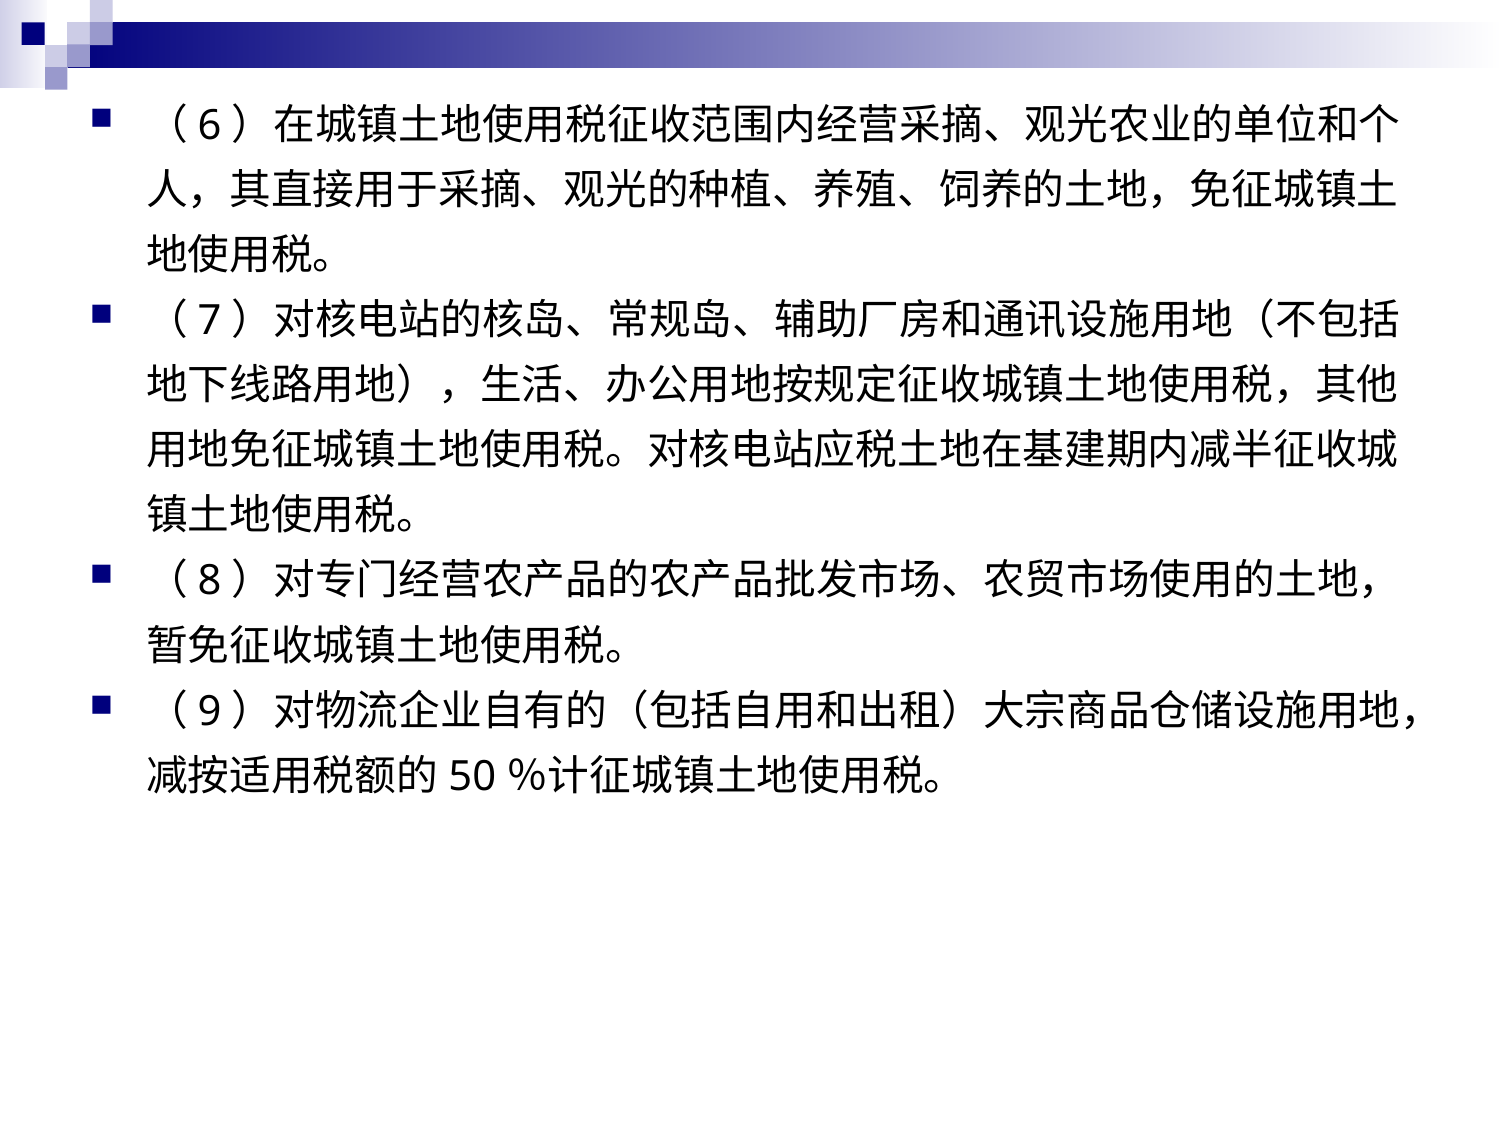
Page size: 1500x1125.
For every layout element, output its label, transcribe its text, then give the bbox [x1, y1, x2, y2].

list （6）在城镇土地使用税征收范围内经营采摘、观光农业的单位和个人，其直接用于采摘、观光的种植、养殖、饲养的土地，免征城镇土地使用税。 （7）对核电站的核岛、常规岛、辅助厂房和通讯设施用地（不包括地下线路用地），生活、办公用地按规定征收城镇土地使用税，其他用地免征城镇土地使用税。对核电站应税土地在基建期内减半征收城镇土地使用税。 （8）对专门经营农产品的农产品批发市场、农贸市场使用的土地，暂免征收城镇土地使用税。 （9）对物流企业自有的（包括自用和出租）大宗商品仓储设施用地，减按适用税额的50％计征城镇土地使用税。 [74, 74, 1426, 963]
